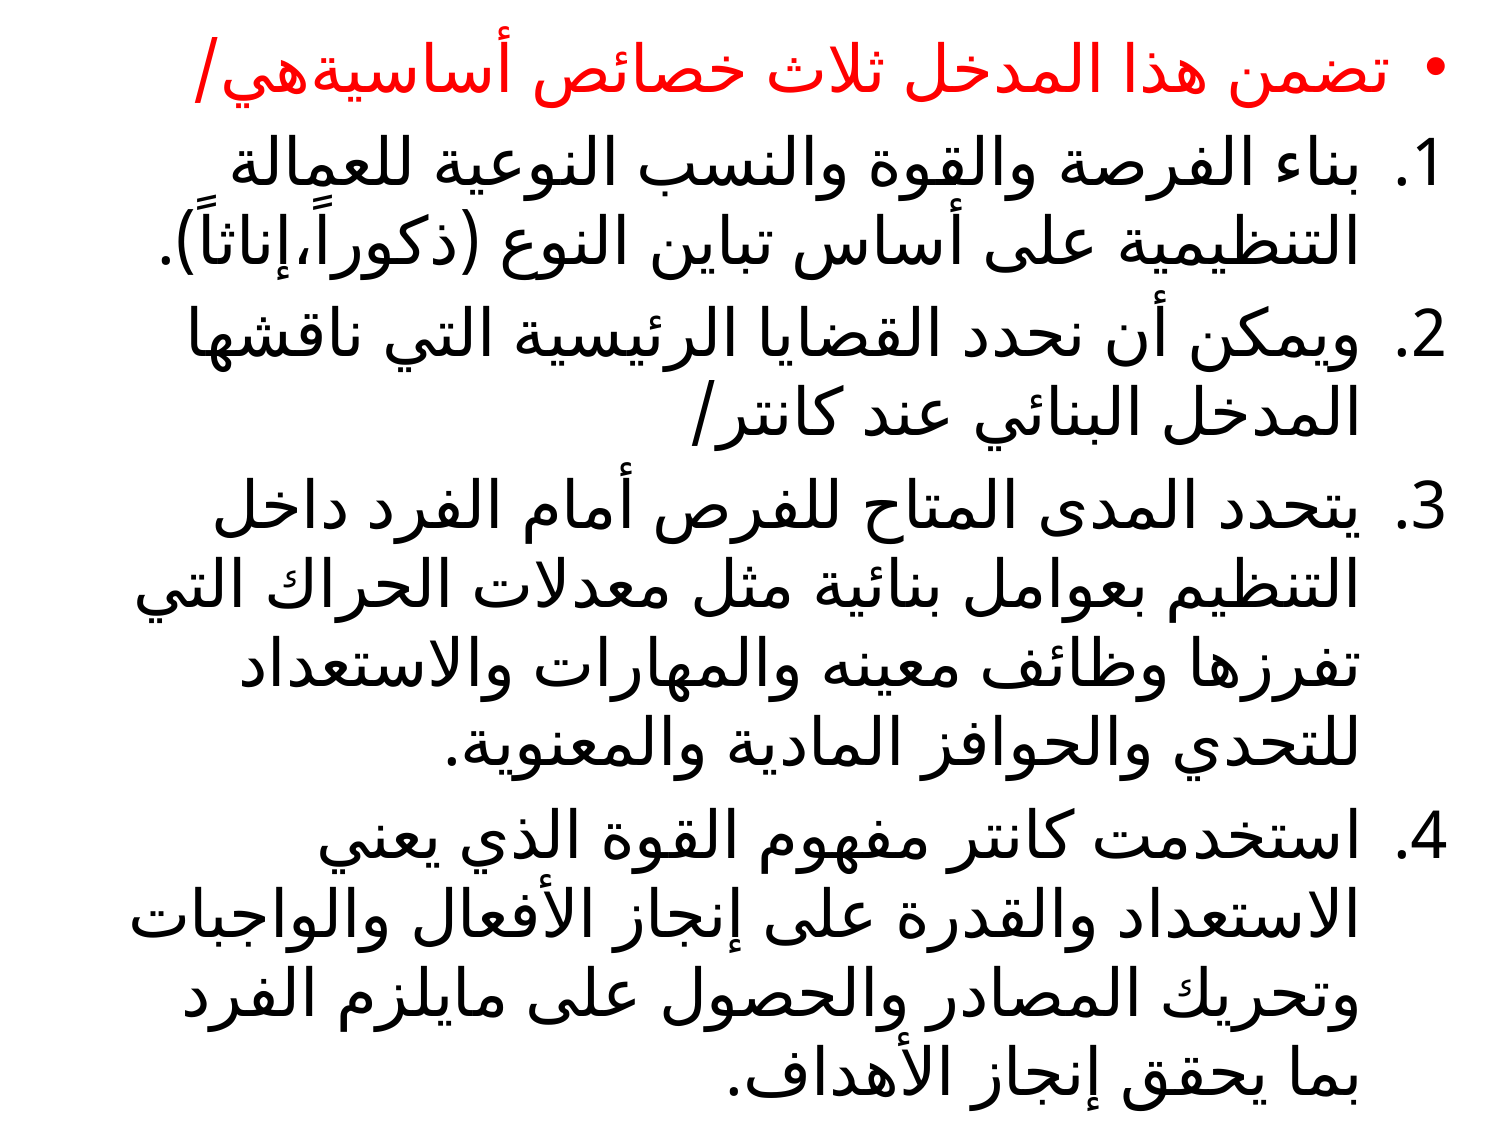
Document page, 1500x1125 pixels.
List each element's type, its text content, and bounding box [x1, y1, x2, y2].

list تضمن هذا المدخل ثلاث خصائص أساسيةهي/ بناء الفرصة والقوة والنسب النوعية للعمالة التنظيمية على أساس تباين النوع (ذكوراً،إناثاً). ويمكن أن نحدد القضايا الرئيسية التي ناقشها المدخل البنائي عند كانتر/ يتحدد المدى المتاح للفرص أمام الفرد داخل التنظيم بعوامل بنائية مثل معدلات الحراك التي تفرزها وظائف معينه والمهارات والاستعداد للتحدي والحوافز المادية والمعنوية. استخدمت كانتر مفهوم القوة الذي يعني الاستعداد والقدرة على إنجاز الأفعال والواجبات وتحريك المصادر والحصول على مايلزم الفرد بما يحقق إنجاز الأهداف. [112, 19, 1463, 1125]
